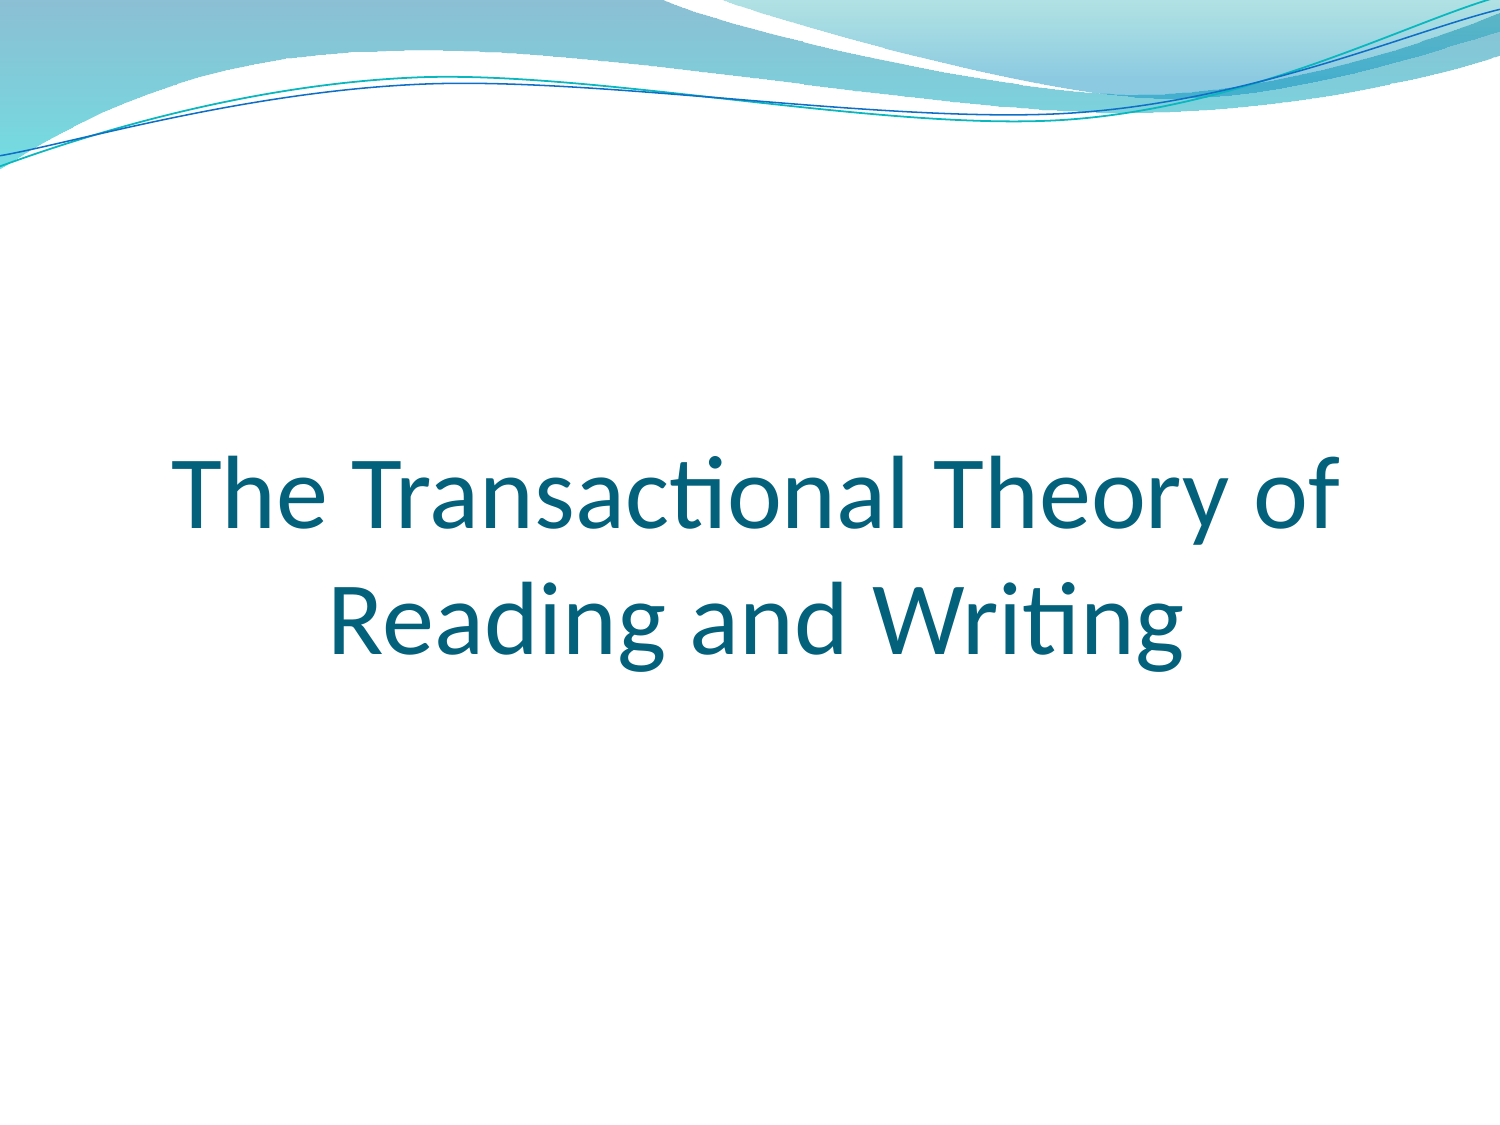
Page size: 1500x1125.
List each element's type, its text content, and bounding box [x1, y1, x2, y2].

title The Transactional Theory of Reading and Writing [75, 115, 1438, 675]
